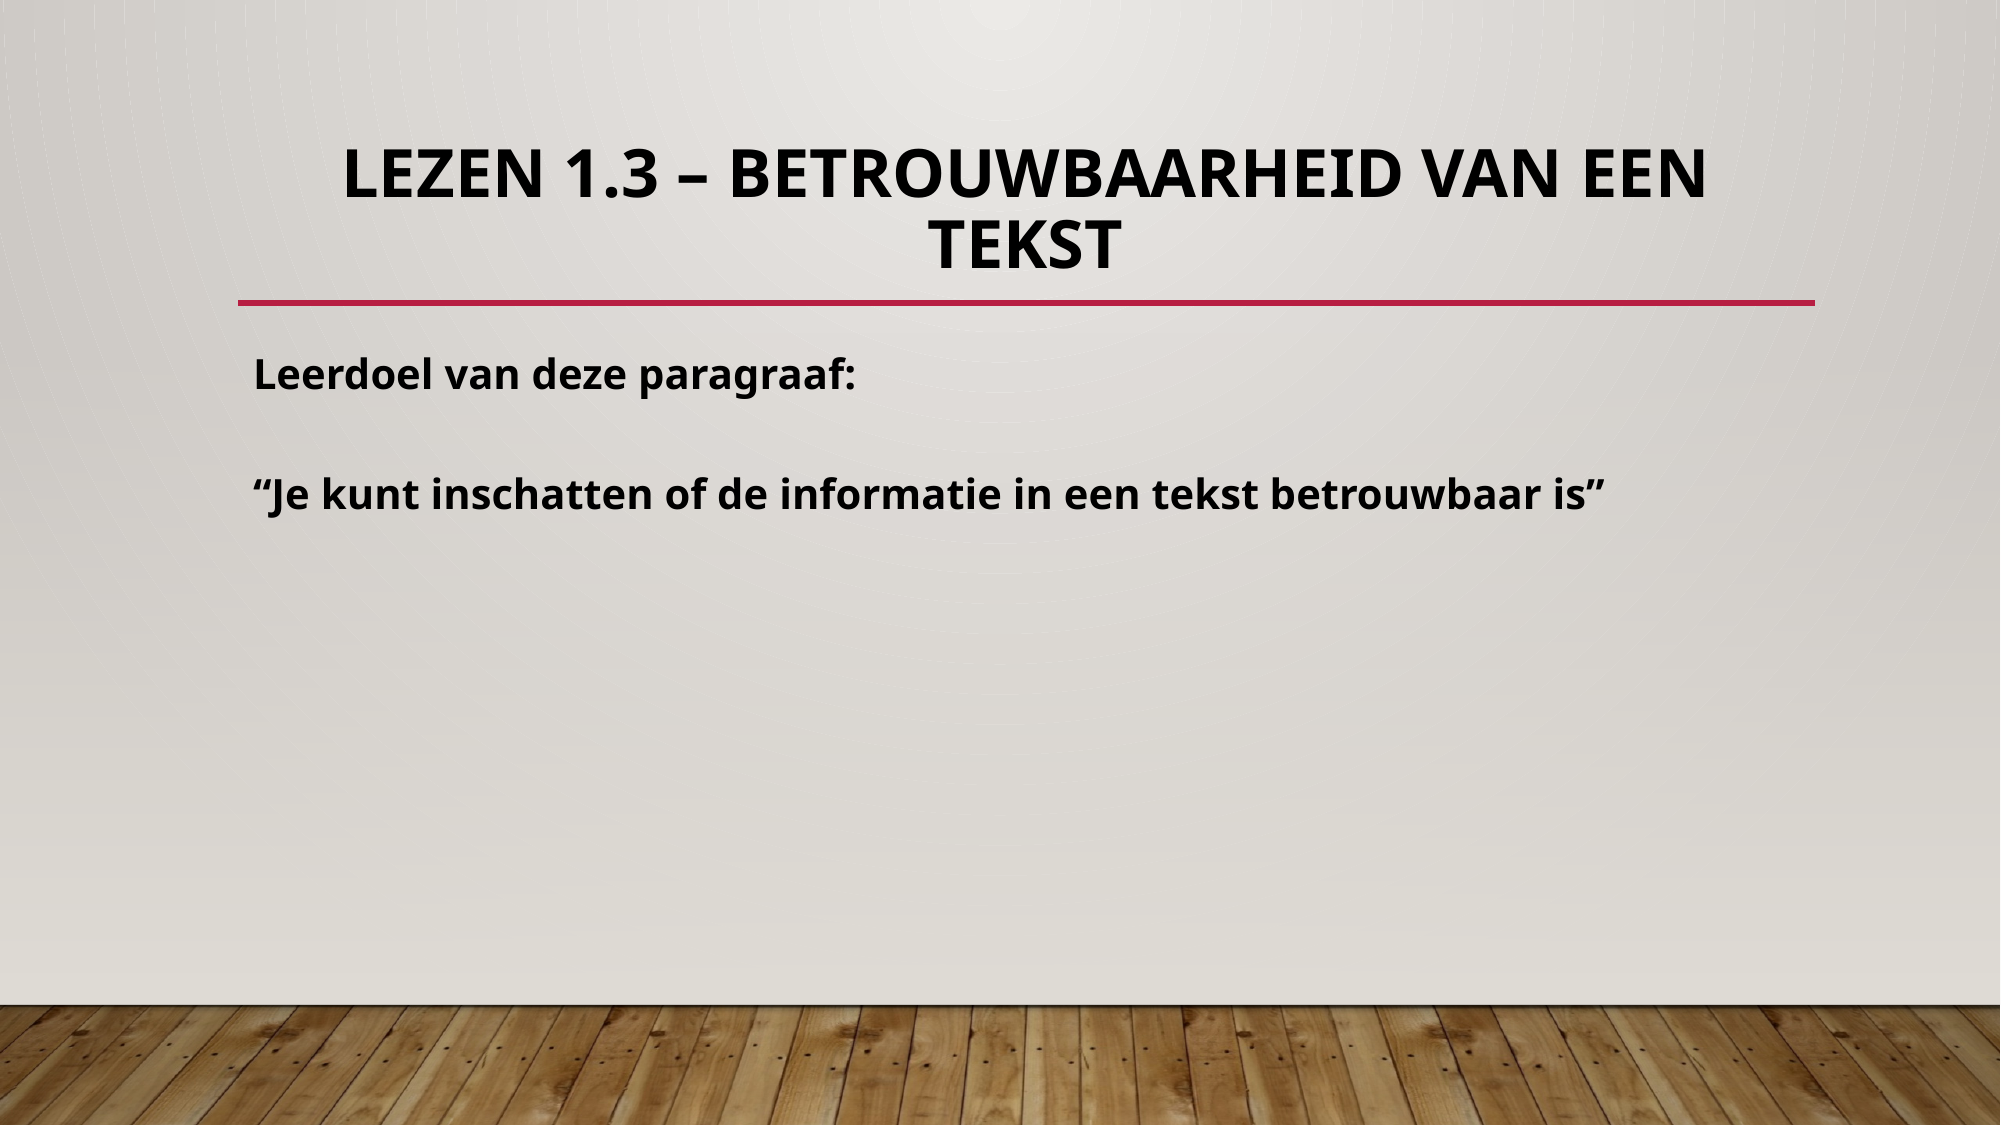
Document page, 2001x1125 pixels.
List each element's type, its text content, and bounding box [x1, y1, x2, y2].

list Leerdoel van deze paragraaf: “Je kunt inschatten of de informatie in een tekst betrouwbaar is” [238, 330, 1814, 897]
title Lezen 1.3 – Betrouwbaarheid van een tekst [238, 131, 1814, 305]
picture [0, 1005, 2000, 1125]
